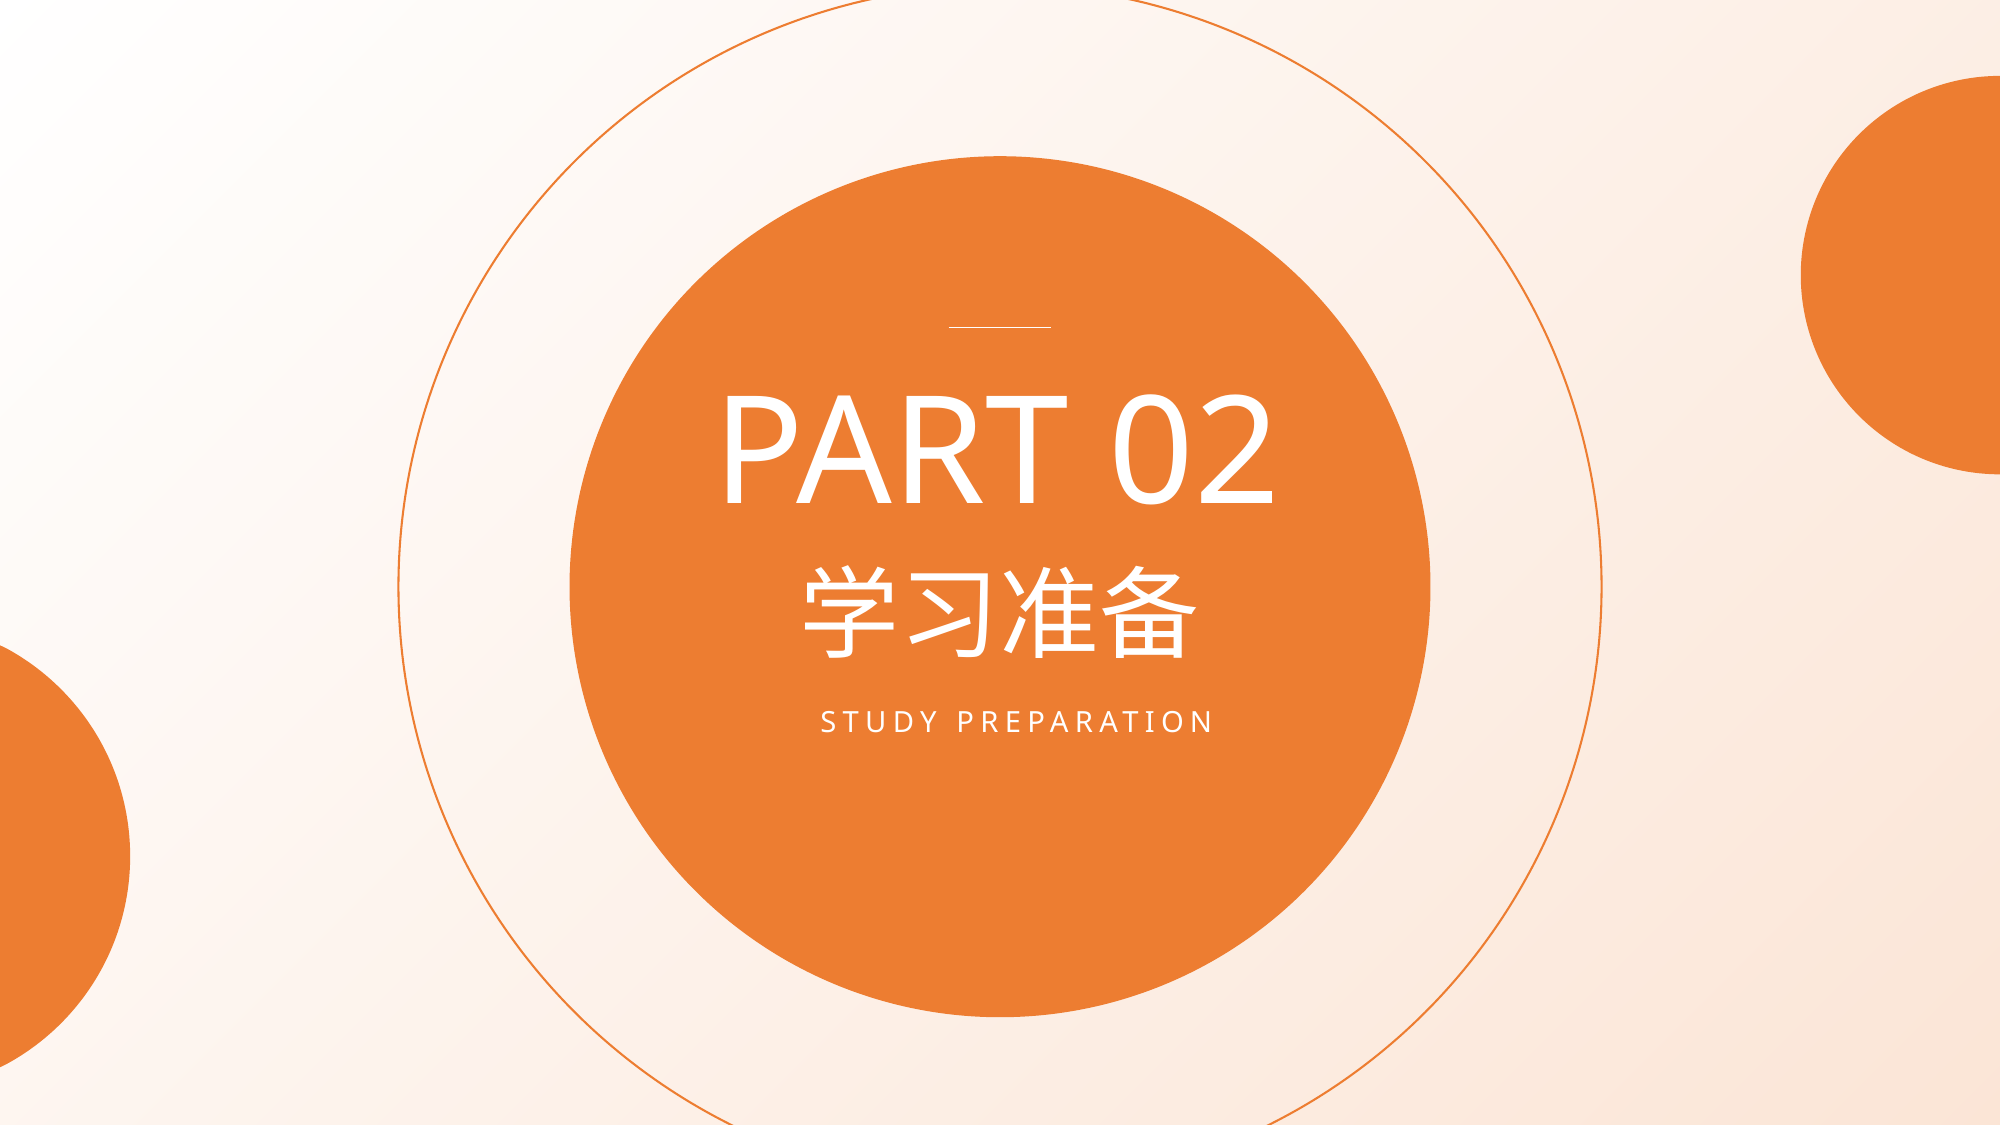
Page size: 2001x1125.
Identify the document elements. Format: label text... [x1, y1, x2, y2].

text_box [1799, 74, 2000, 476]
text_box PART 02 [698, 345, 1295, 541]
text_box [0, 644, 132, 1069]
text_box STUDY PREPARATION [805, 696, 1228, 746]
text_box 学习准备 [785, 542, 1215, 678]
text_box [568, 155, 1432, 1019]
text_box [397, 0, 1603, 1125]
